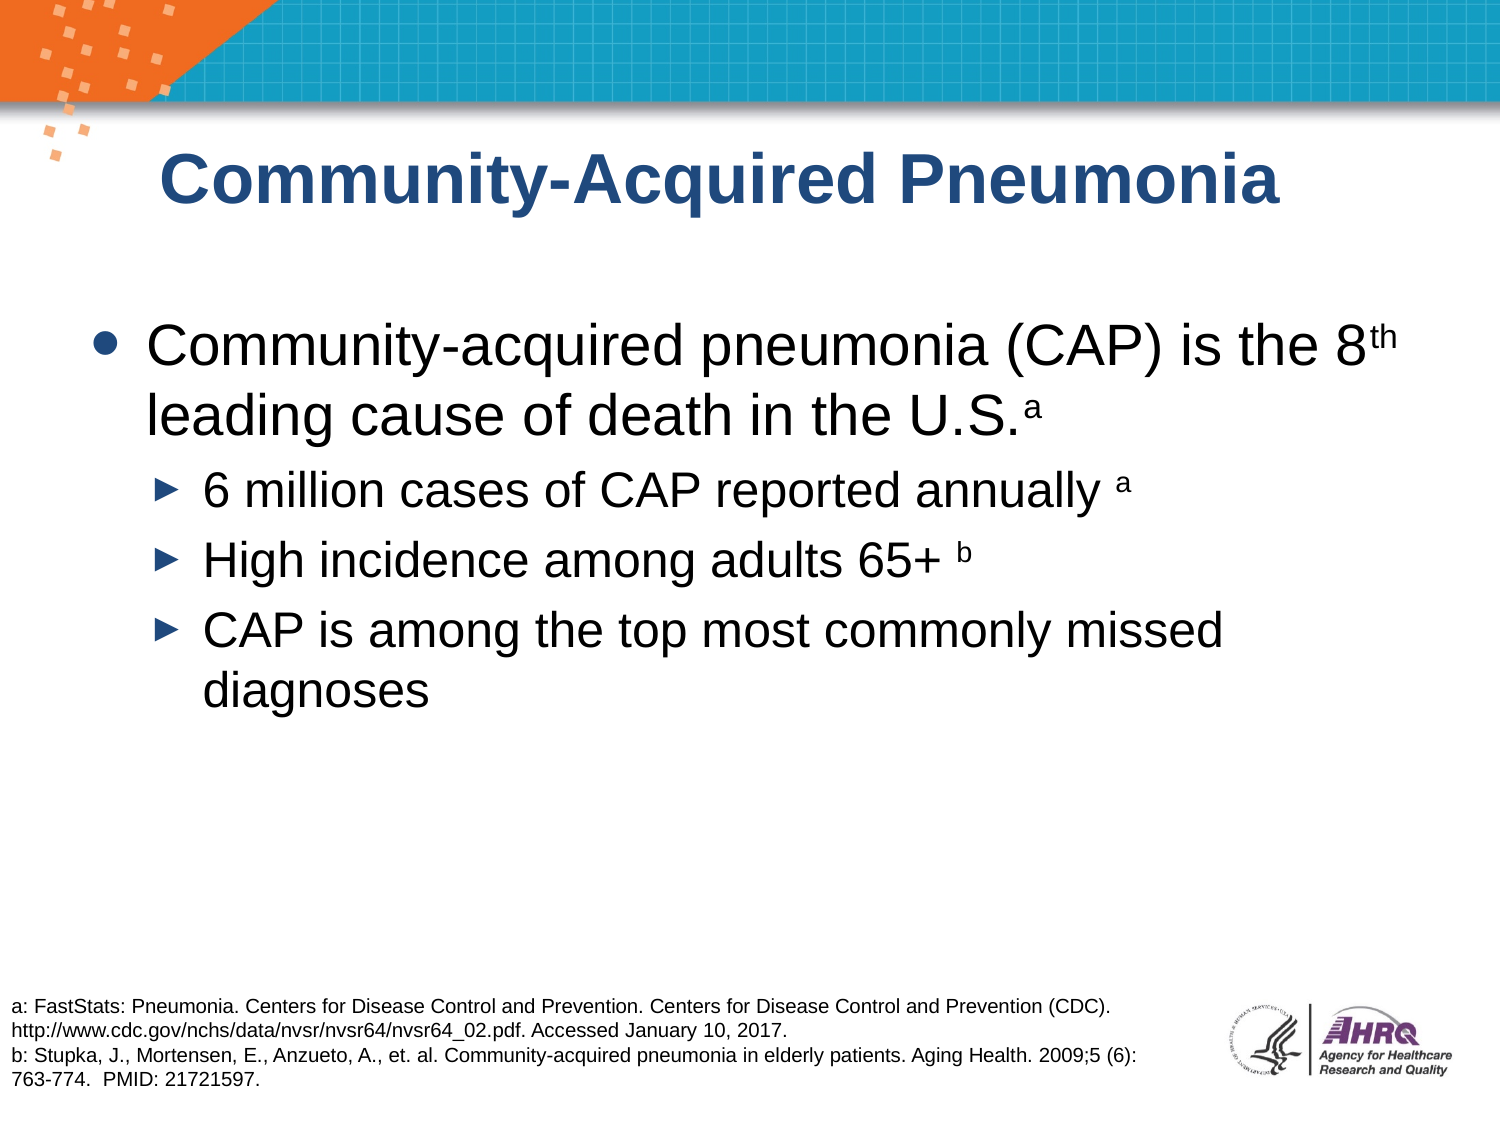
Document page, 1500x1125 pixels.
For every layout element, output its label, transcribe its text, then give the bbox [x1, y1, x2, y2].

picture [0, 0, 1500, 168]
text_box a: FastStats: Pneumonia. Centers for Disease Control and Prevention. Centers for Disease Control and Prevention (CDC). http://www.cdc.gov/nchs/data/nvsr/nvsr64/nvsr64_02.pdf. Accessed January 10, 2017. b: Stupka, J., Mortensen, E., Anzueto, A., et. al. Community-acquired pneumonia in elderly patients. Aging Health. 2009;5 (6): 763-774. PMID: 21721597. [0, 987, 1175, 1096]
picture [1224, 999, 1457, 1081]
list Community-acquired pneumonia (CAP) is the 8th leading cause of death in the U.S.a 6 million cases of CAP reported annually a High incidence among adults 65+ b CAP is among the top most commonly missed diagnoses [75, 299, 1425, 1000]
title Community-Acquired Pneumonia [75, 125, 1425, 227]
